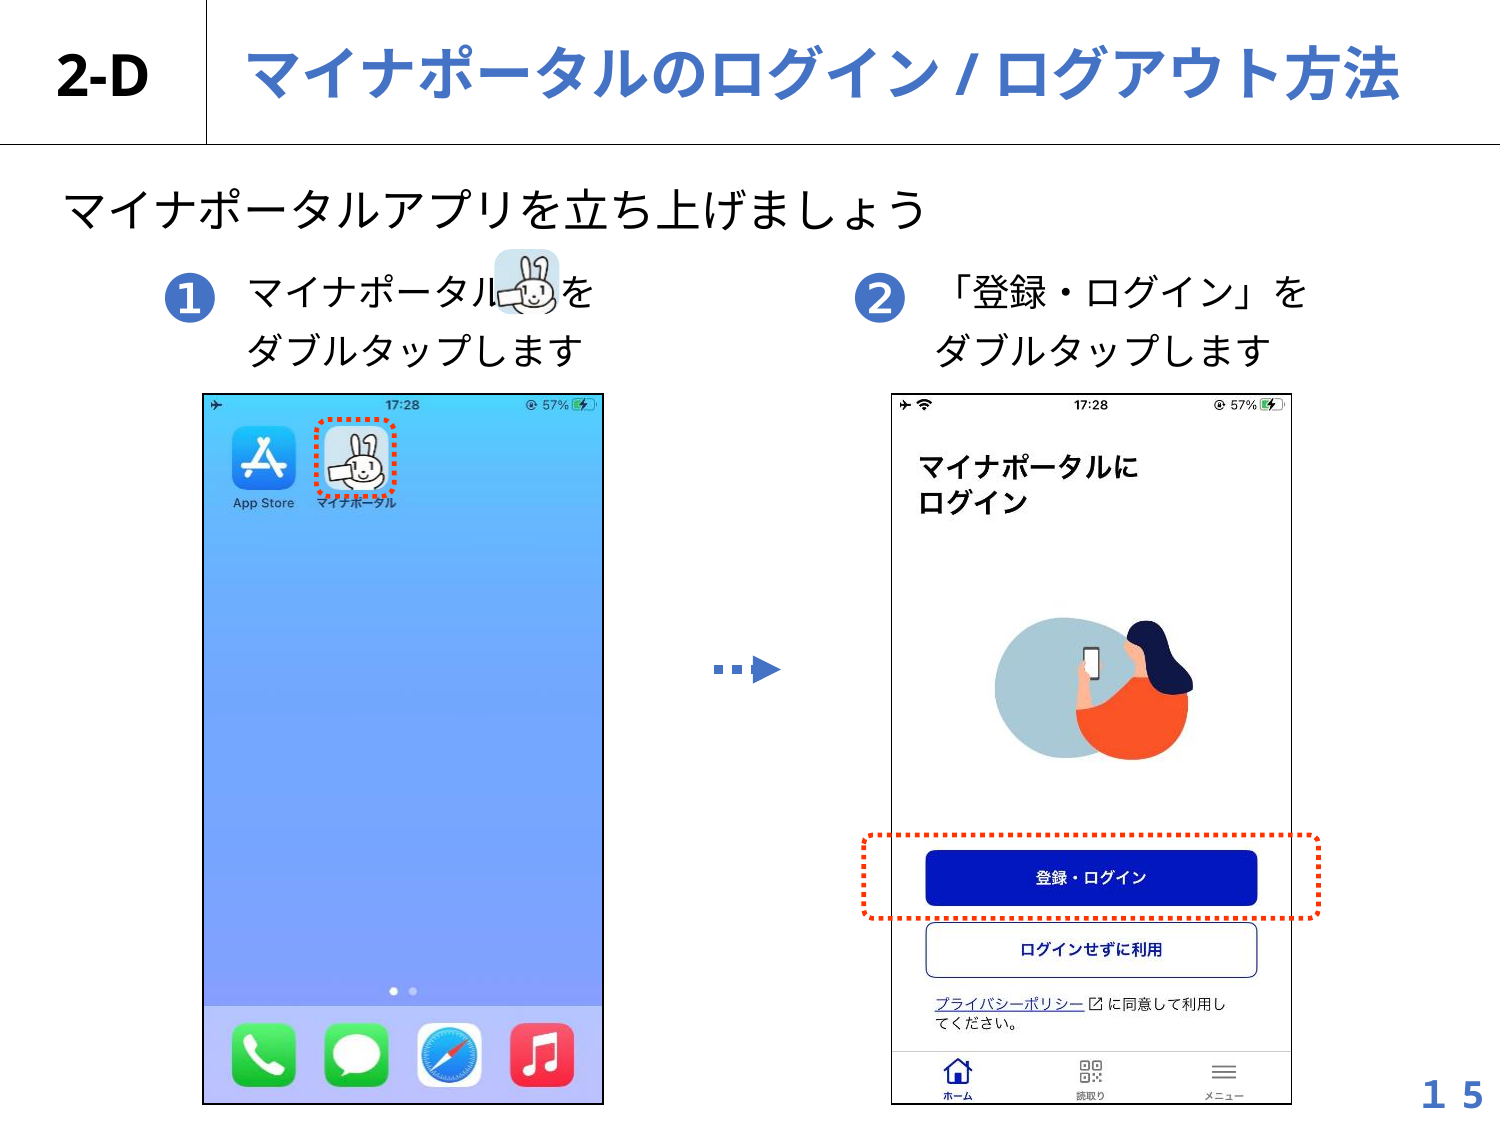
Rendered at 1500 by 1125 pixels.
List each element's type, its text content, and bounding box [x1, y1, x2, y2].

title マイナポータルのログイン/ログアウト方法 [228, 36, 1472, 116]
picture [494, 249, 560, 315]
text_box マイナポータルアプリを立ち上げましょう [46, 180, 1422, 274]
text_box マイナポータル を ダブルタップします [231, 274, 731, 381]
text_box １5 [1399, 1063, 1500, 1123]
text_box 「登録・ログイン」を ダブルタップします [919, 248, 1444, 380]
picture [892, 394, 1291, 1104]
text_box ❶ [145, 274, 223, 343]
text_box [862, 833, 892, 920]
text_box ❷ [835, 274, 919, 343]
text_box 2-D [0, 0, 207, 147]
text_box [1291, 833, 1320, 920]
picture [203, 394, 603, 1104]
